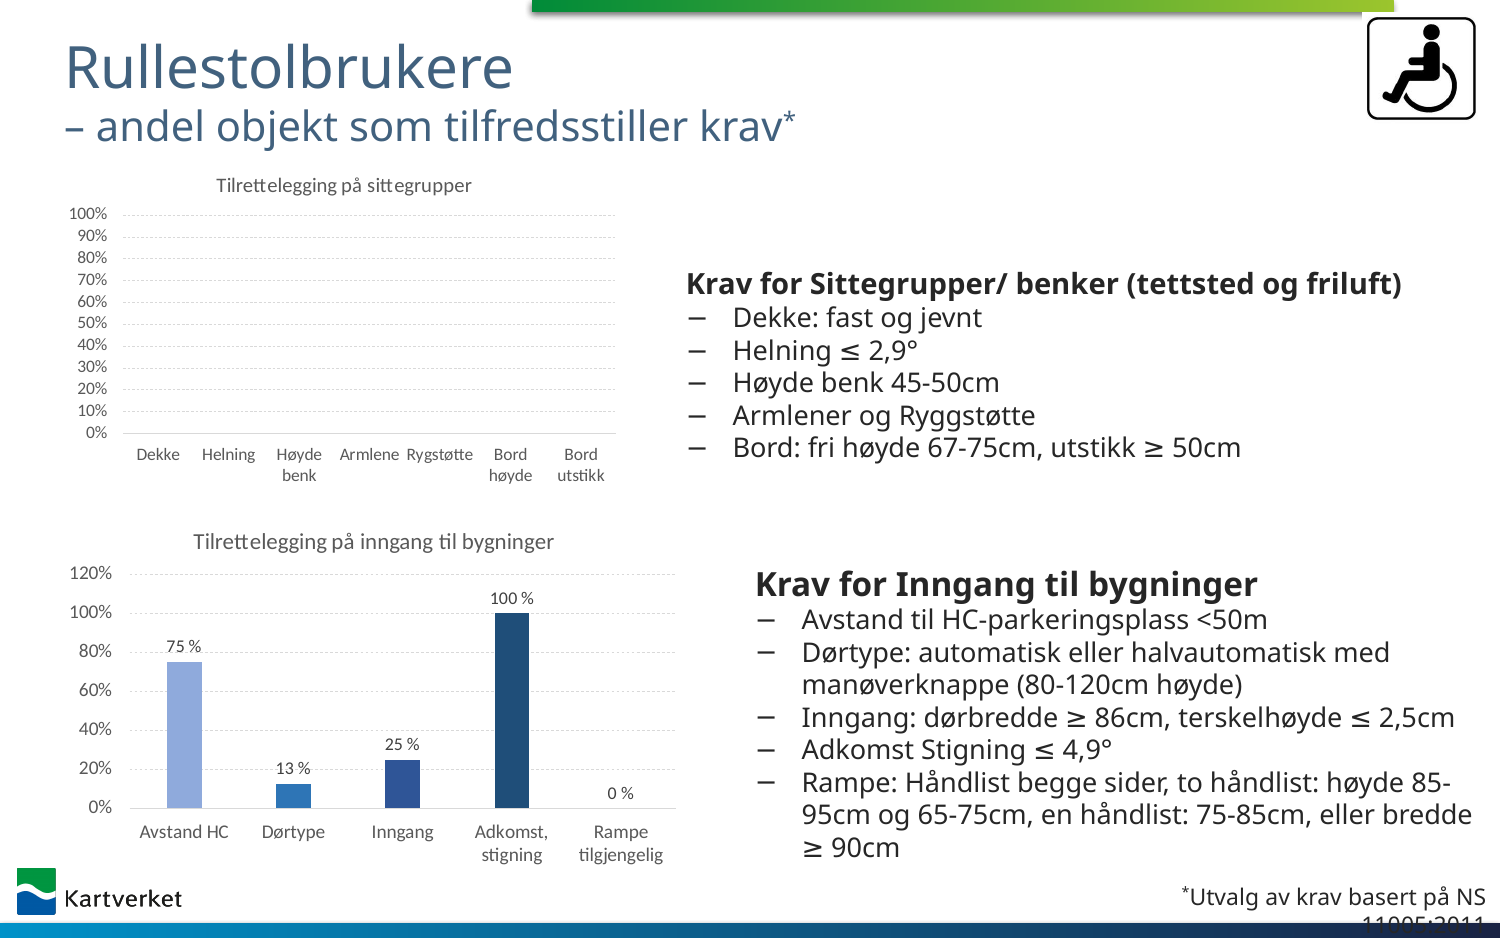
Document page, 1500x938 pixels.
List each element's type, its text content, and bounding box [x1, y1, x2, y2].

picture [62, 166, 626, 492]
picture [1362, 12, 1481, 126]
text_box Rullestolbrukere – andel objekt som tilfredsstiller krav* [49, 25, 1431, 158]
text_box Krav for Inngang til bygninger Avstand til HC-parkeringsplass <50m Dørtype: automatisk eller halvautomatisk med manøverknappe (80-120cm høyde) Inngang: dørbredde ≥ 86cm, terskelhøyde ≤ 2,5cm Adkomst Stigning ≤ 4,9° Rampe: Håndlist begge sider, to håndlist: høyde 85-95cm og 65-75cm, en håndlist: 75-85cm, eller bredde ≥ 90cm [740, 555, 1491, 870]
text_box Krav for Sittegrupper/ benker (tettsted og friluft) Dekke: fast og jevnt Helning ≤ 2,9° Høyde benk 45-50cm Armlener og Ryggstøtte Bord: fri høyde 67-75cm, utstikk ≥ 50cm [670, 258, 1418, 471]
text_box *Utvalg av krav basert på NS 11005:2011 [1068, 873, 1500, 938]
picture [62, 520, 687, 874]
